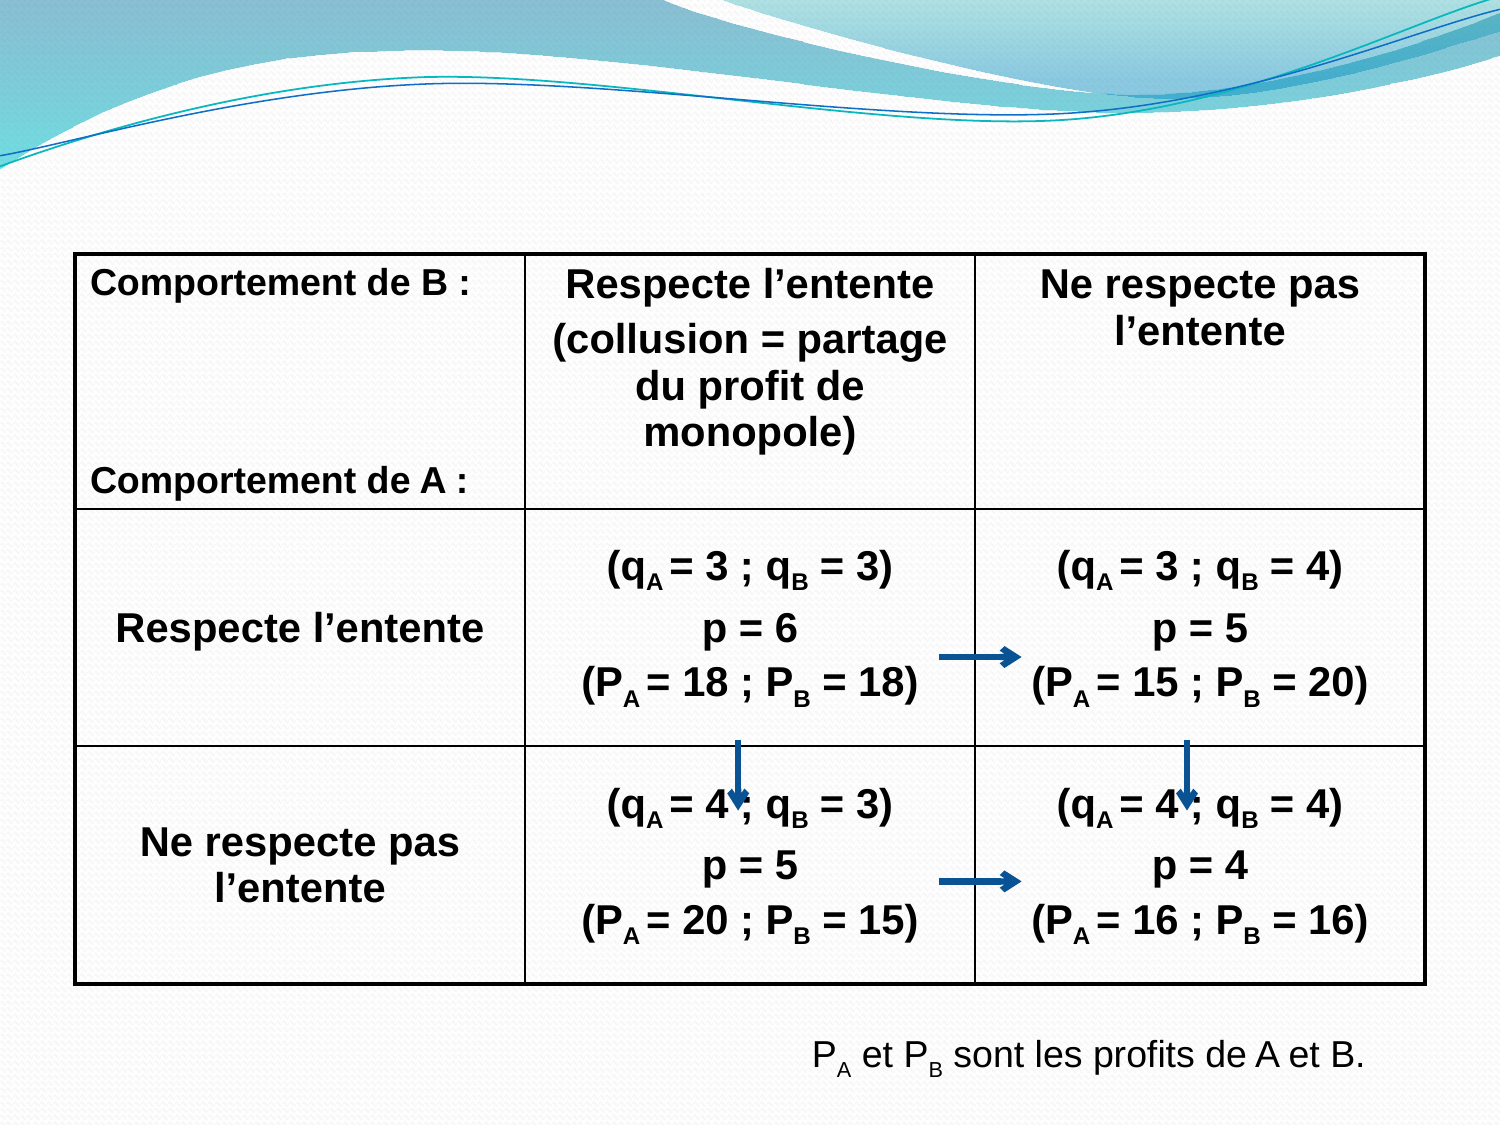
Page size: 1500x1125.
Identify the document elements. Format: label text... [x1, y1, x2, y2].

text_box PA et PB sont les profits de A et B. [797, 1023, 1412, 1089]
table_cell Respecte l’entente [77, 510, 524, 745]
table_cell (qA = 3 ; qB = 3) p = 6 (PA = 18 ; PB = 18) [526, 510, 974, 745]
table_cell (qA = 3 ; qB = 4) p = 5 (PA = 15 ; PB = 20) [976, 510, 1423, 745]
table_cell Ne respecte pas l’entente [77, 747, 524, 982]
table_cell (qA = 4 ; qB = 4) p = 4 (PA = 16 ; PB = 16) [976, 747, 1423, 982]
table_header Respecte l’entente (collusion = partage du profit de monopole) [526, 256, 974, 508]
table_header Comportement de B : Comportement de A : [77, 256, 524, 508]
table_cell (qA = 4 ; qB = 3) p = 5 (PA = 20 ; PB = 15) [526, 747, 974, 982]
table_header Ne respecte pas l’entente [976, 256, 1423, 508]
